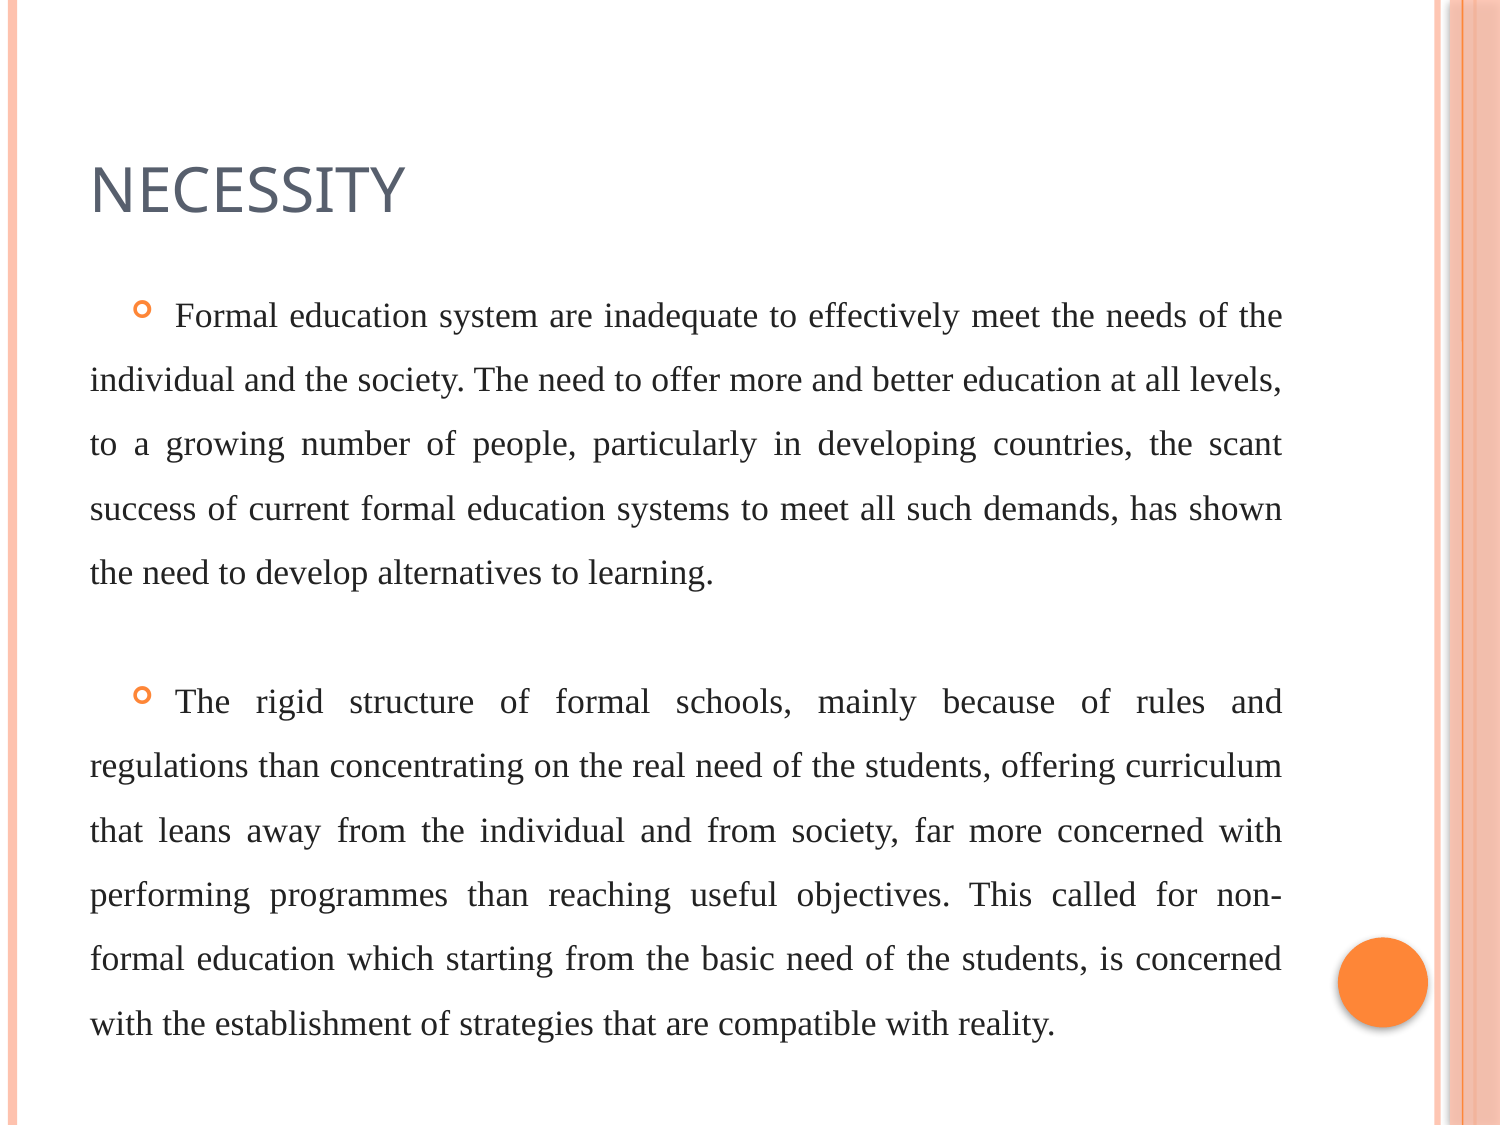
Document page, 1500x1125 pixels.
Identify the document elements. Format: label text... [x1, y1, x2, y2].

list Formal education system are inadequate to effectively meet the needs of the individual and the society. The need to offer more and better education at all levels, to a growing number of people, particularly in developing countries, the scant success of current formal education systems to meet all such demands, has shown the need to develop alternatives to learning. The rigid structure of formal schools, mainly because of rules and regulations than concentrating on the real need of the students, offering curriculum that leans away from the individual and from society, far more concerned with performing programmes than reaching useful objectives. This called for non-formal education which starting from the basic need of the students, is concerned with the establishment of strategies that are compatible with reality. [75, 262, 1300, 1062]
title Necessity [75, 45, 1300, 233]
